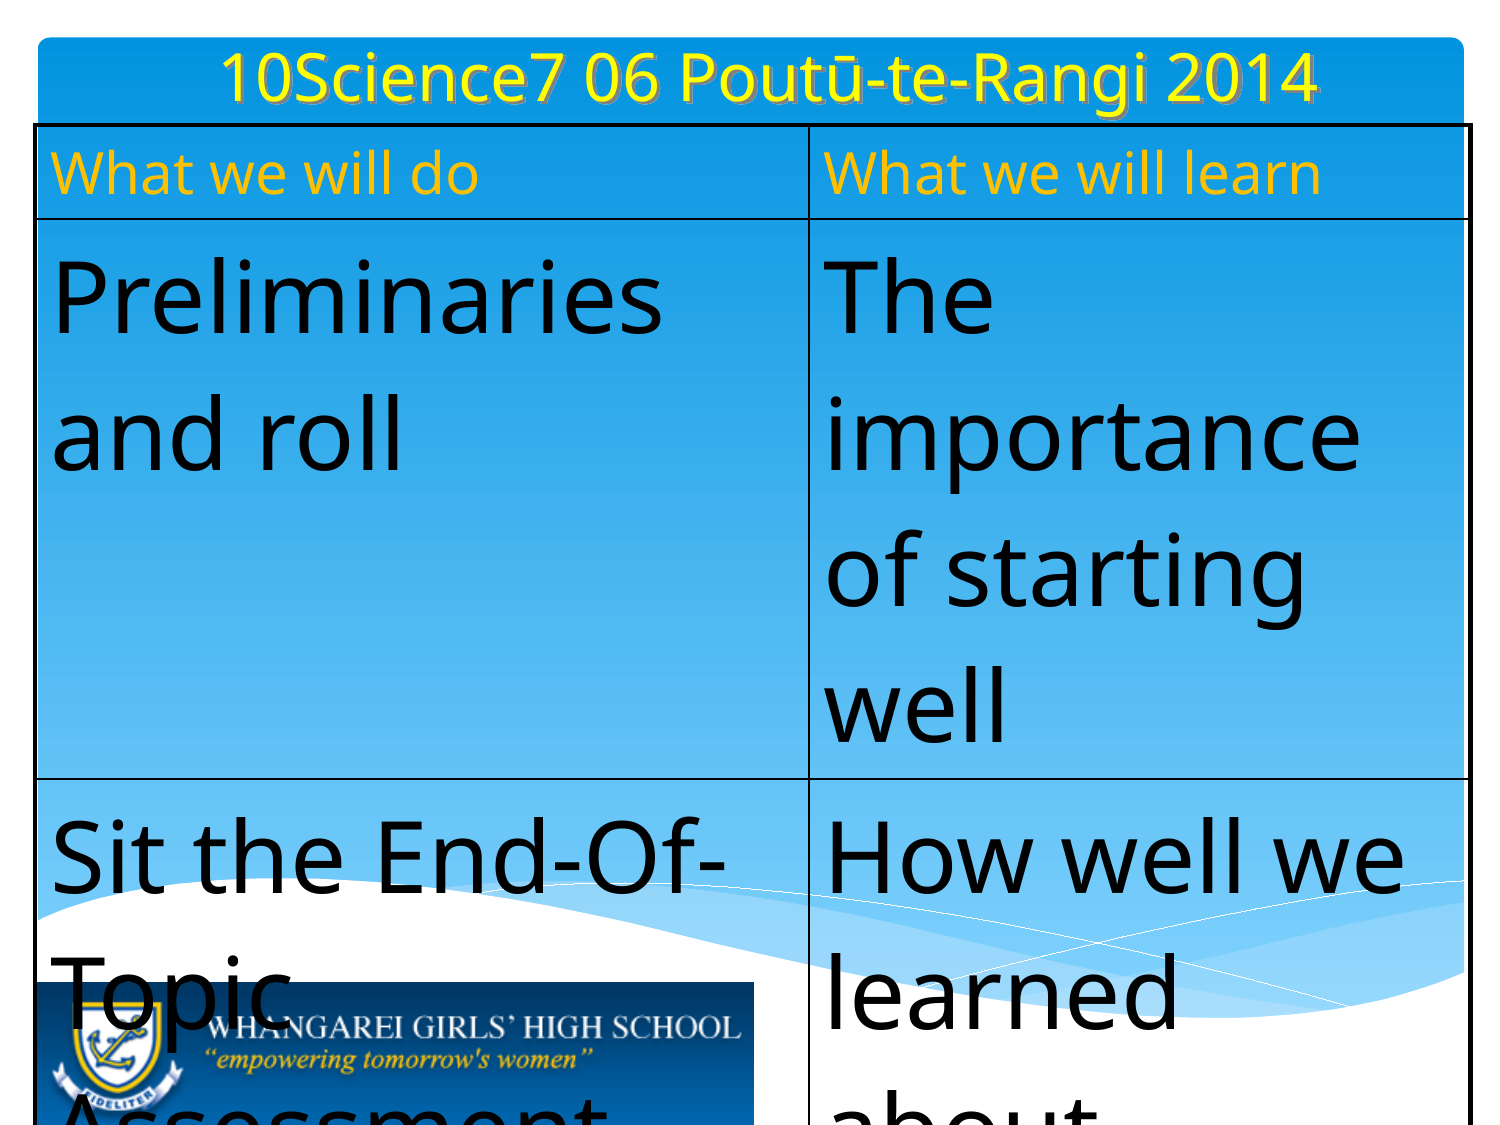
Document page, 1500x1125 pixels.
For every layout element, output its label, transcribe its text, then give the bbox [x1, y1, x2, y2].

picture [37, 982, 754, 1125]
table_cell Sit the End-Of-Topic Assessment [37, 780, 808, 1125]
table_header What we will learn [810, 127, 1468, 218]
table_cell How well we learned about Genetics and Reproduction [810, 780, 1468, 1125]
text_box 10Science7 06 Poutū-te-Rangi 2014 [162, 24, 1375, 123]
table_cell Preliminaries and roll [37, 220, 808, 778]
table_header What we will do [37, 127, 808, 218]
table_cell The importance of starting well [810, 220, 1468, 778]
